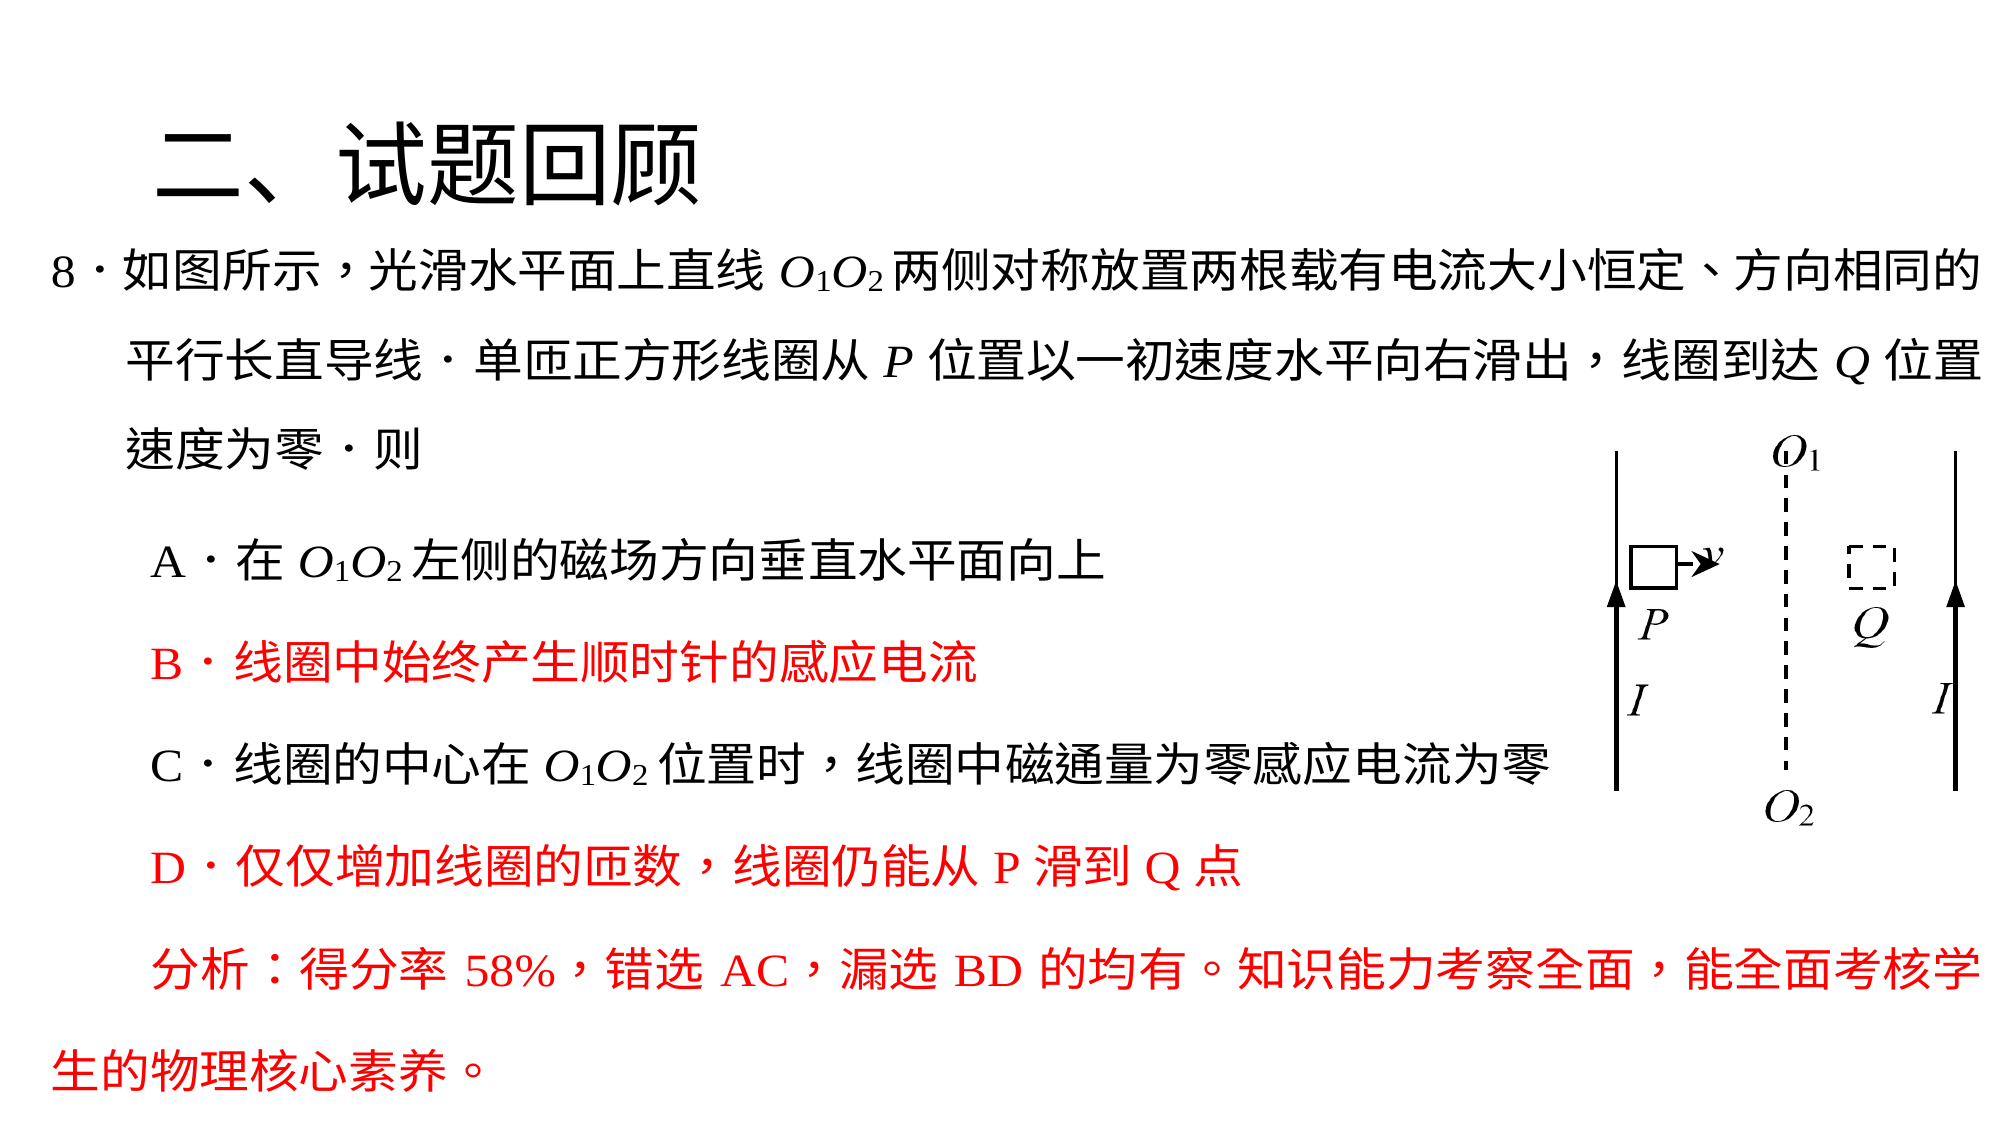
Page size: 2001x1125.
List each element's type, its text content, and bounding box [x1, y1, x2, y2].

title 二、试题回顾 [137, 59, 1863, 241]
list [50, 241, 1982, 1125]
